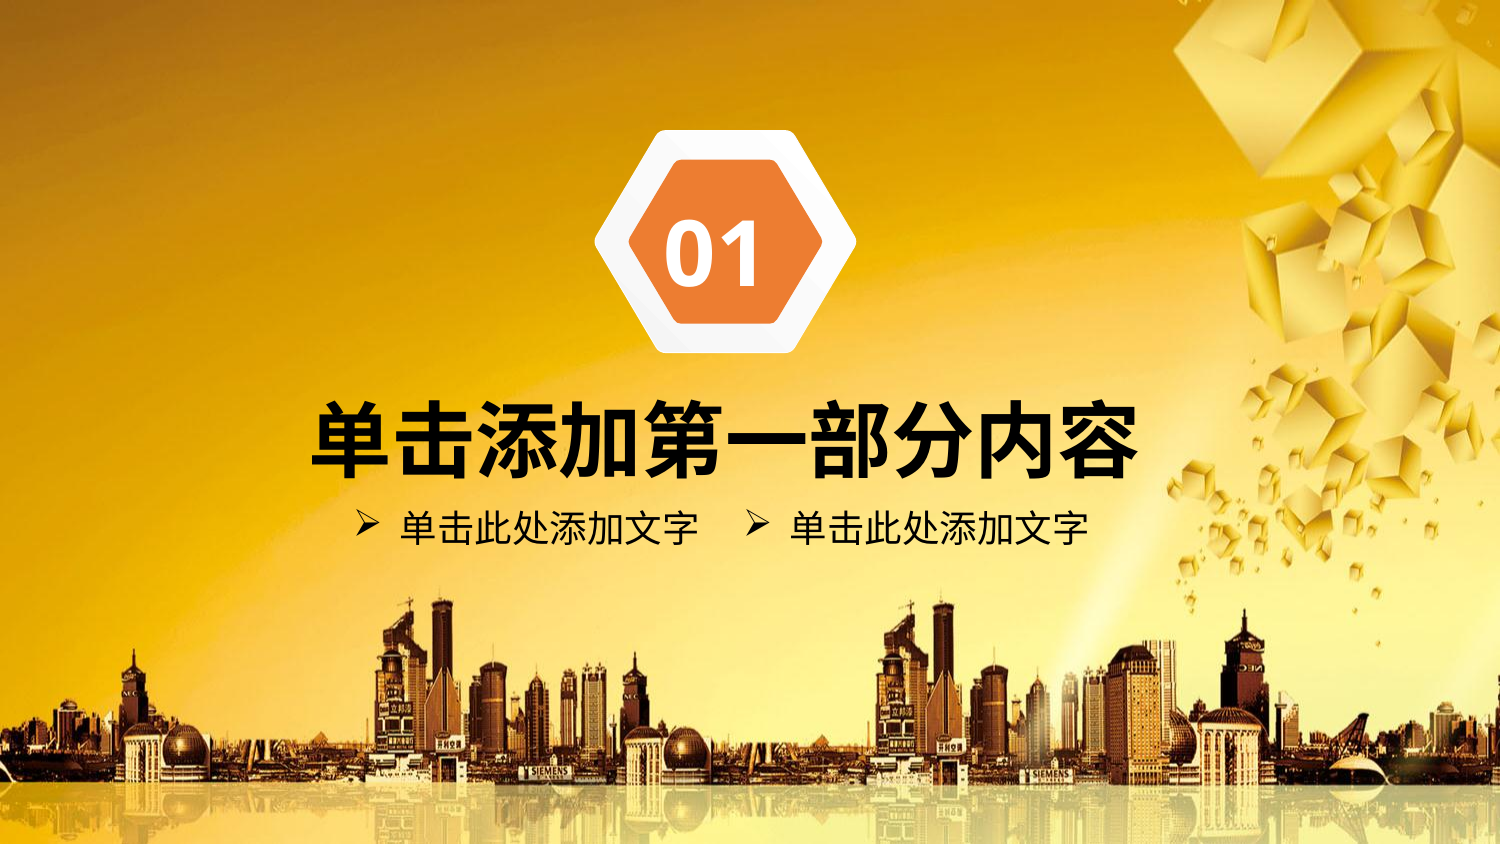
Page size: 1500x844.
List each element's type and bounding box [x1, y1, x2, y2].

picture [0, 0, 1500, 844]
text_box [593, 130, 857, 354]
